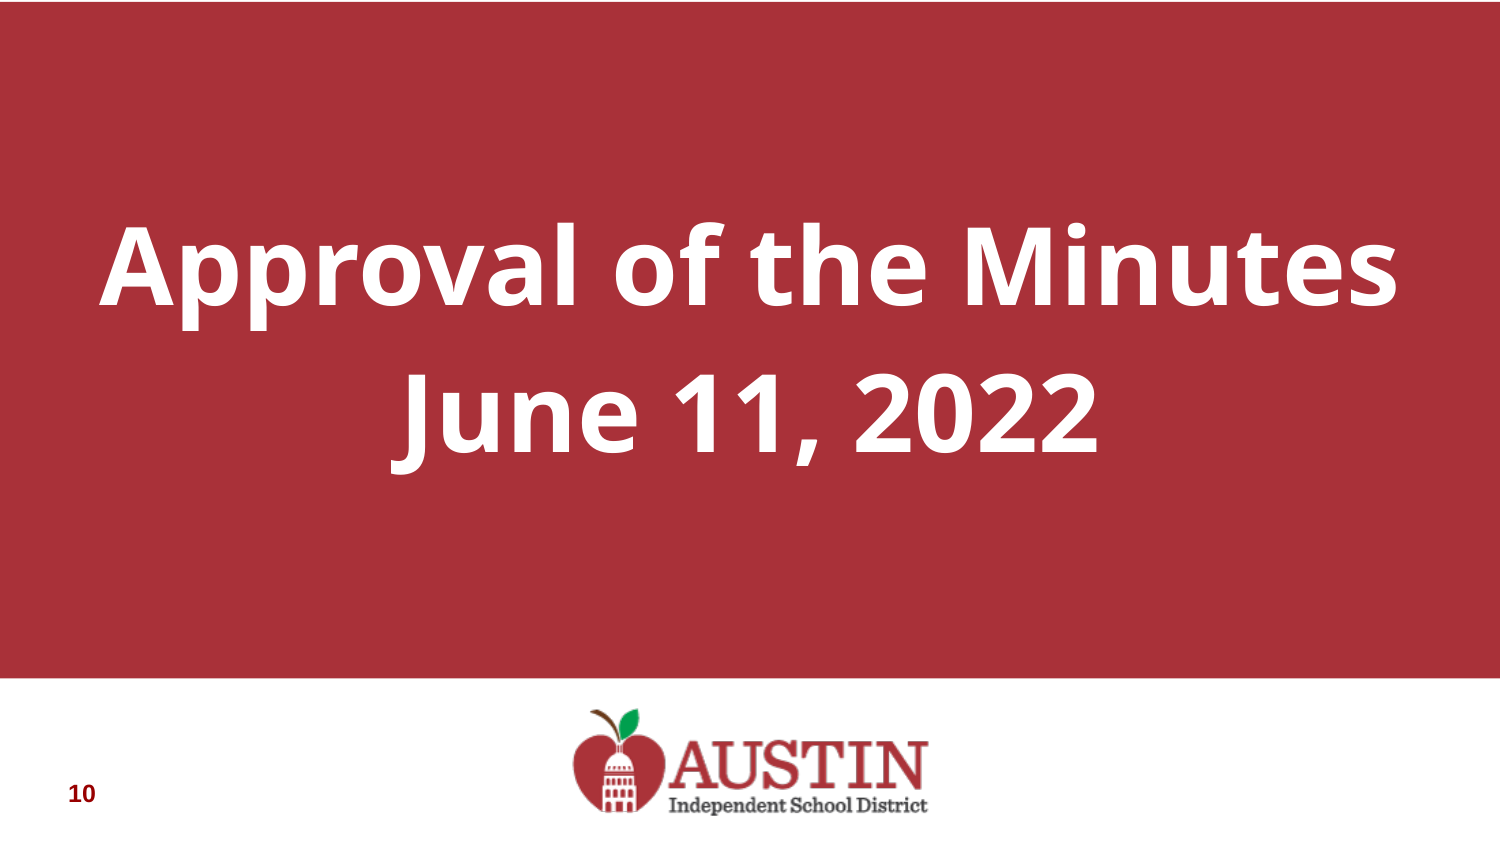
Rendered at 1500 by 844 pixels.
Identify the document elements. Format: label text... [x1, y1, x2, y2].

picture [565, 692, 934, 831]
title Approval of the Minutes June 11, 2022 [51, 29, 1449, 644]
slide_number ‹#› [21, 761, 112, 827]
text_box [0, 1, 1500, 679]
